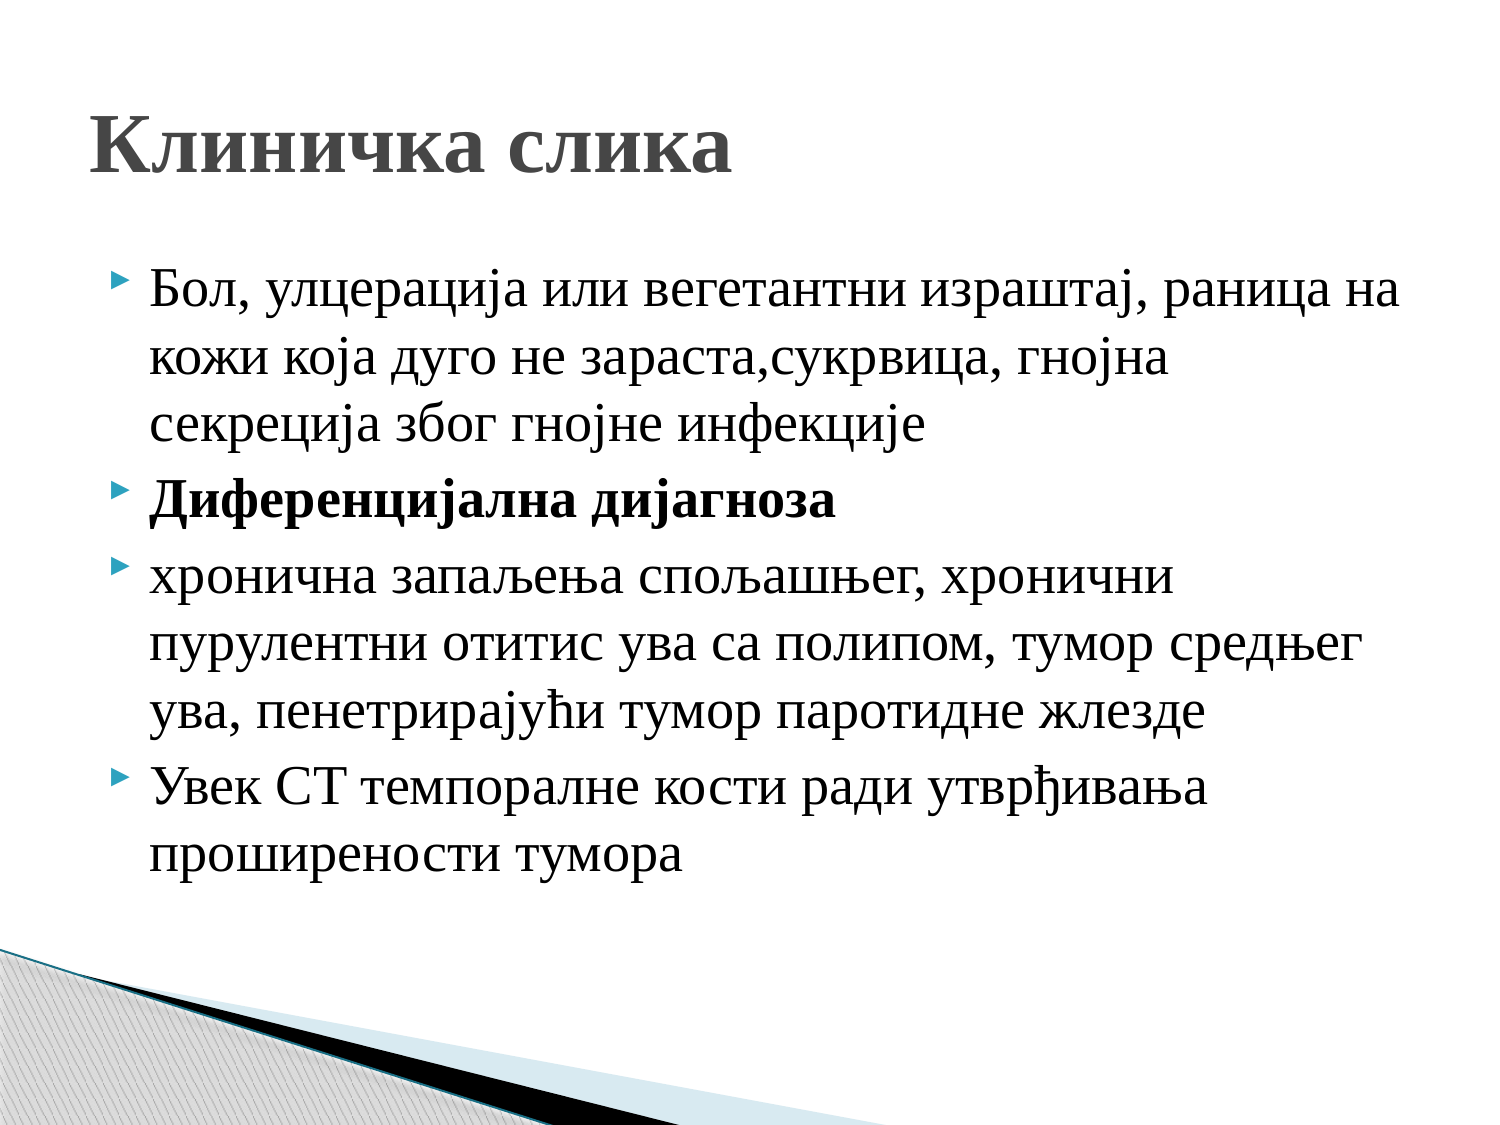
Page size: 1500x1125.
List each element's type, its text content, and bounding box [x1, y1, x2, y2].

list Бол, улцерација или вегетантни израштај, раница на кожи која дуго не зараста,сукрвица, гнојна секреција због гнојне инфекције Диференцијална дијагноза хронична запаљења спољашњег, хронични пурулентни отитис ува са полипом, тумор средњег ува, пенетрирајући тумор паротидне жлезде Увек CT темпоралне кости ради утврђивања проширености тумора [74, 242, 1426, 986]
title Клиничка слика [75, 45, 1425, 233]
